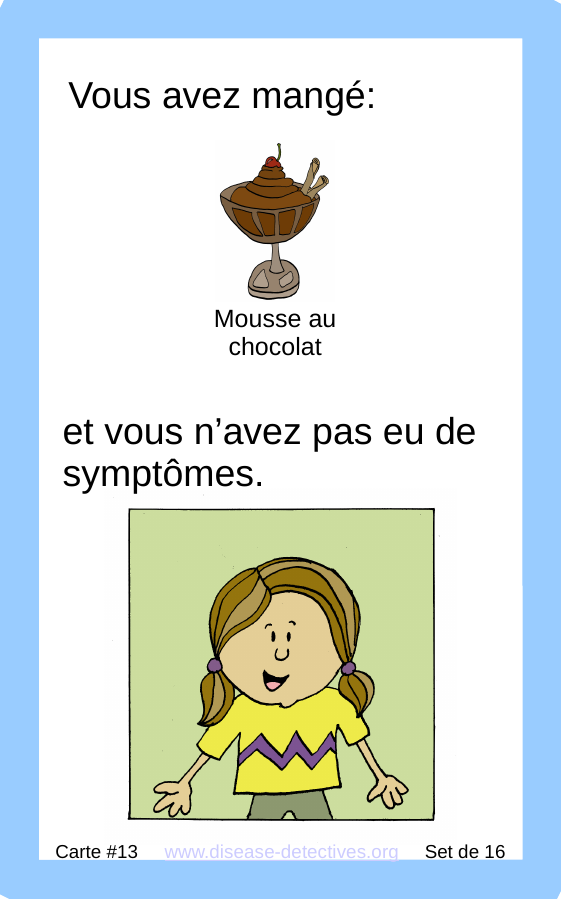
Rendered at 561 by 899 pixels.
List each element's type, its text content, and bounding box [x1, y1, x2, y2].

text_box [18, 17, 544, 881]
picture [103, 488, 458, 845]
text_box Carte #13 www.disease-detectives.org Set de 16 [35, 833, 525, 869]
picture [215, 140, 335, 302]
text_box Mousse au chocolat [195, 296, 355, 368]
